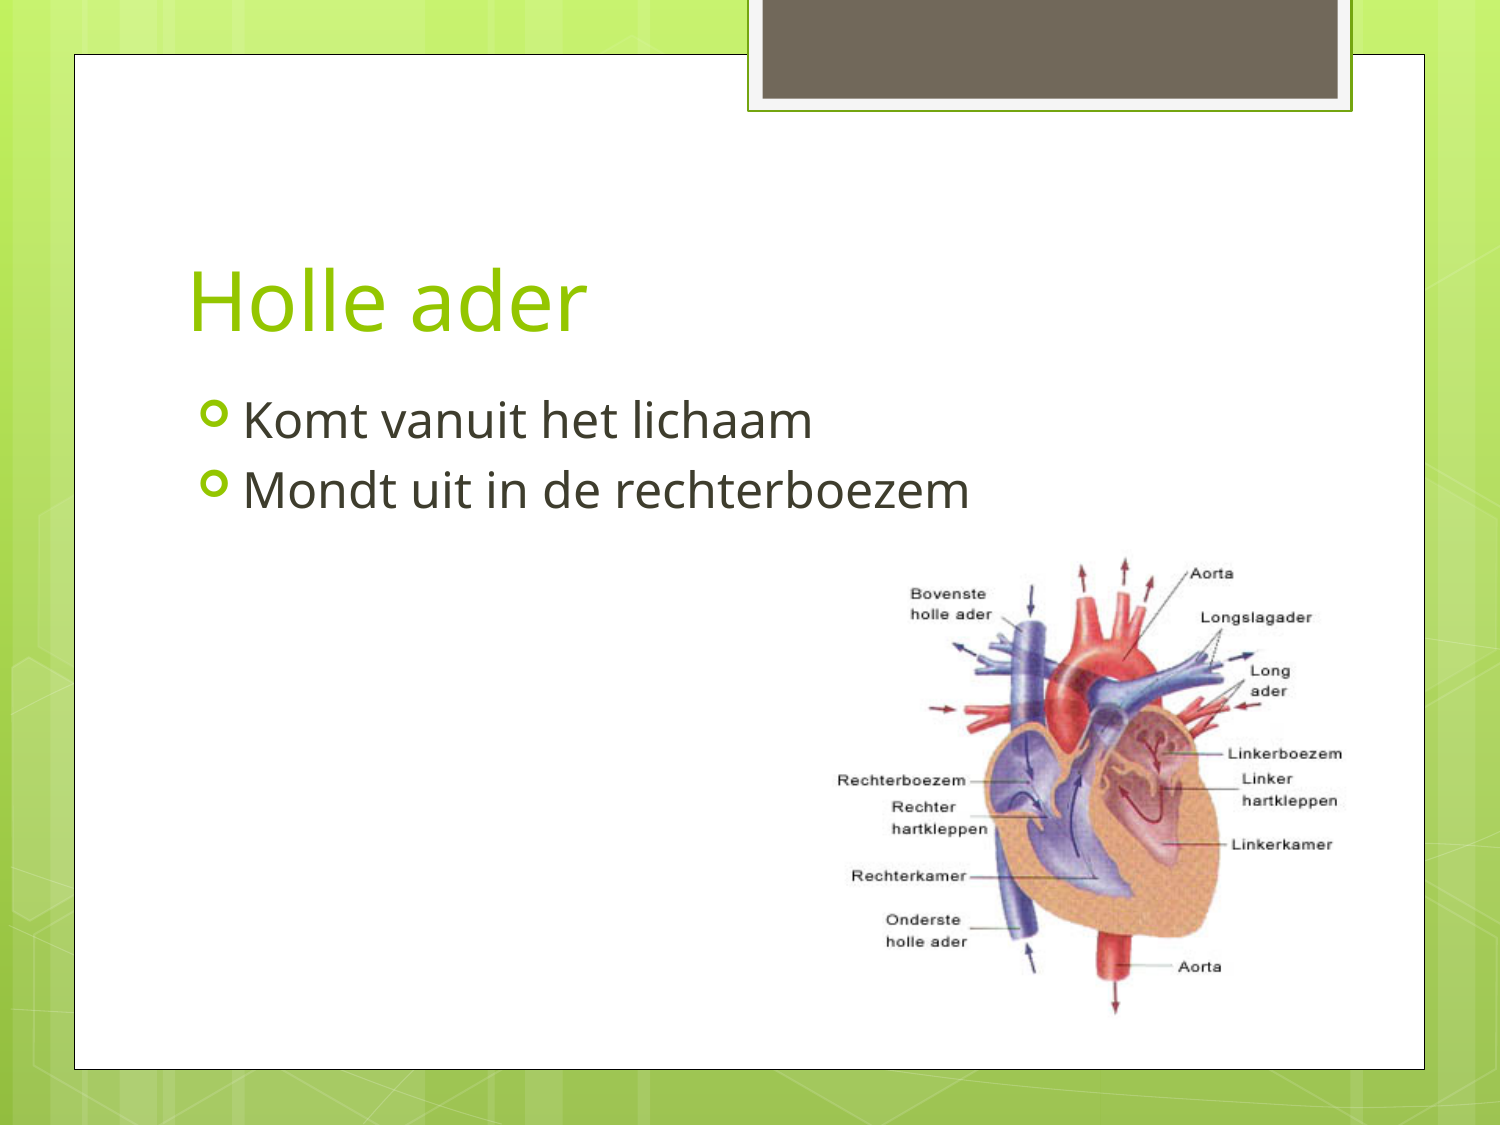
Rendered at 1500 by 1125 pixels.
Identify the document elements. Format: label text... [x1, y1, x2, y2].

title Holle ader [171, 168, 1324, 357]
list Komt vanuit het lichaam Mondt uit in de rechterboezem [171, 381, 1283, 957]
picture [820, 549, 1373, 1063]
